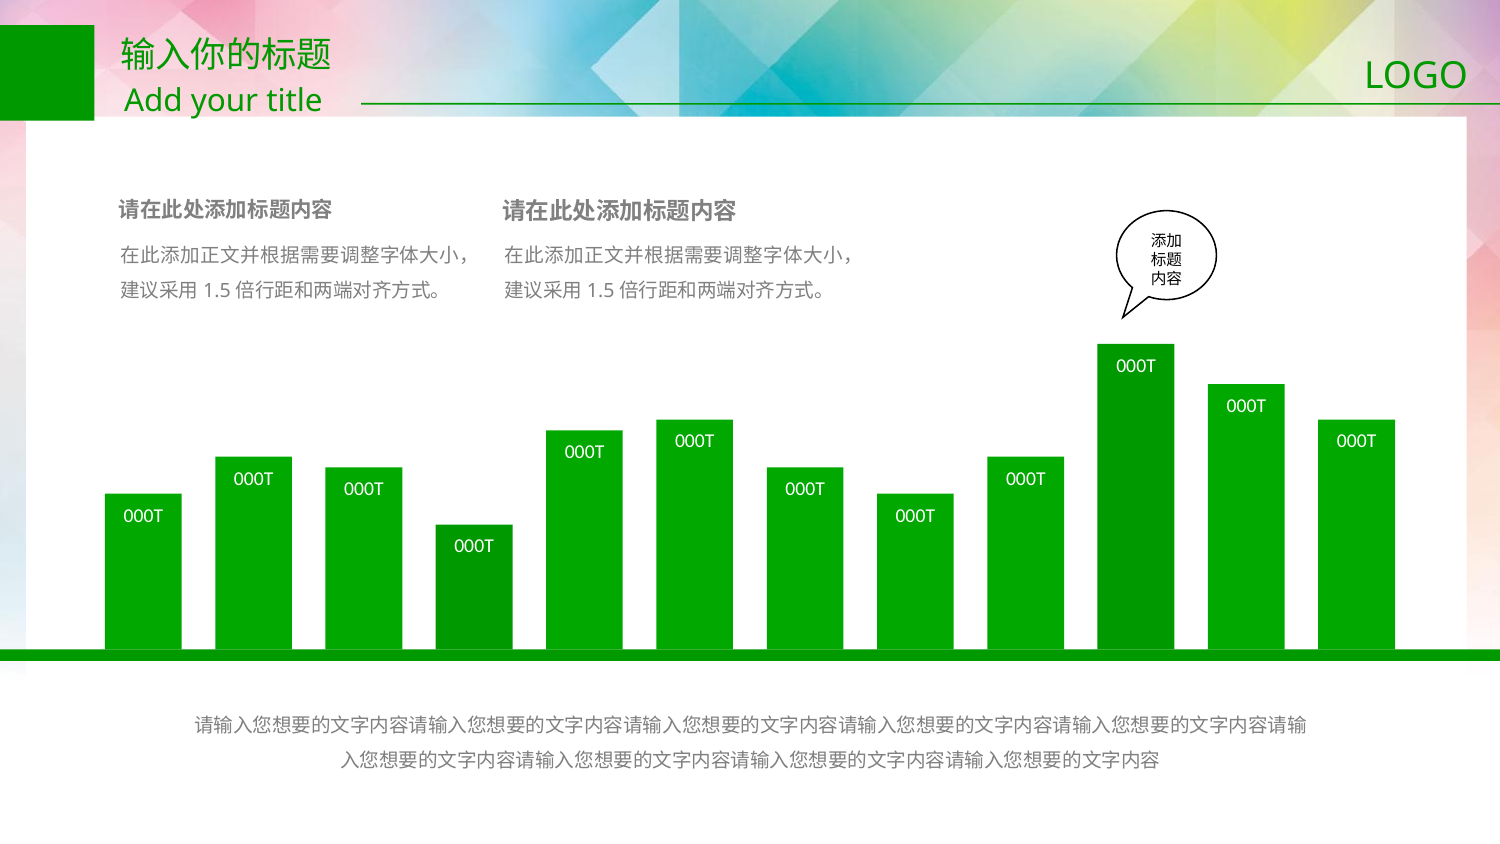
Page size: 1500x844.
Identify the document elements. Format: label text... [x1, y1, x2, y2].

text_box 000T [325, 467, 403, 649]
text_box 000T [1207, 384, 1285, 649]
text_box 添加标题内容 [1116, 210, 1217, 318]
text_box 000T [1318, 419, 1396, 649]
text_box 000T [766, 467, 844, 649]
text_box 000T [104, 493, 182, 649]
text_box 000T [987, 456, 1065, 649]
text_box LOGO [1349, 44, 1483, 104]
text_box 000T [215, 456, 292, 649]
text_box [107, 190, 460, 308]
text_box 000T [435, 524, 513, 649]
text_box 000T [656, 419, 733, 649]
picture [0, 661, 1500, 843]
text_box 000T [1097, 343, 1175, 649]
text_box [105, 24, 355, 127]
picture [0, 0, 1500, 649]
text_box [490, 190, 844, 308]
text_box [0, 649, 1500, 661]
text_box 请输入您想要的文字内容请输入您想要的文字内容请输入您想要的文字内容请输入您想要的文字内容请输入您想要的文字内容请输入您想要的文字内容请输入您想要的文字内容请输入您想要的文字内容请输入您想要的文字内容 [185, 695, 1314, 778]
text_box 000T [546, 430, 623, 649]
picture [0, 121, 26, 649]
text_box 000T [877, 493, 954, 649]
